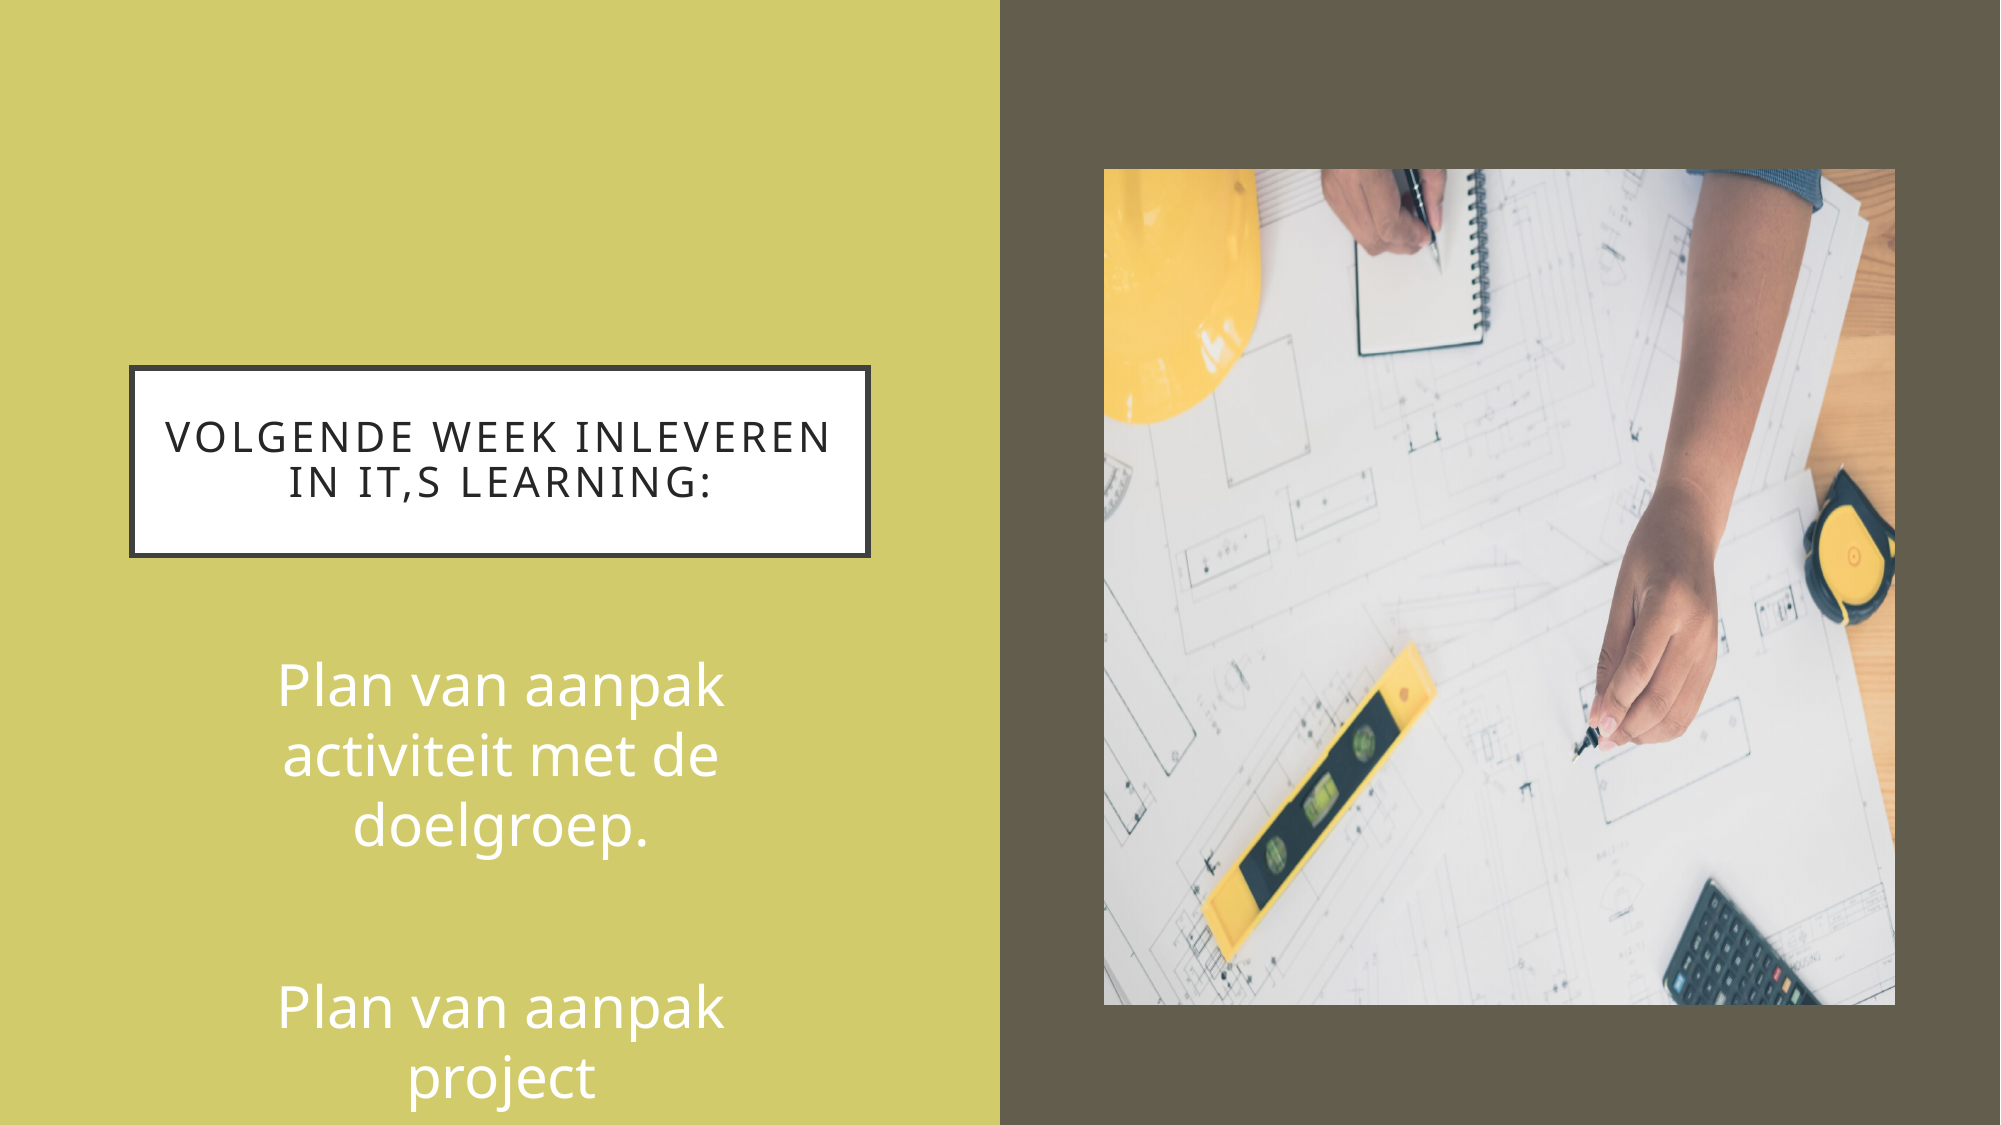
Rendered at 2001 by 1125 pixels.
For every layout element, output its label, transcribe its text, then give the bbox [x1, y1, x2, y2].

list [1104, 169, 1895, 1006]
list Plan van aanpak activiteit met de doelgroep. Plan van aanpak project [183, 582, 820, 995]
title Volgende week inleveren in it,s learning: [129, 365, 871, 558]
